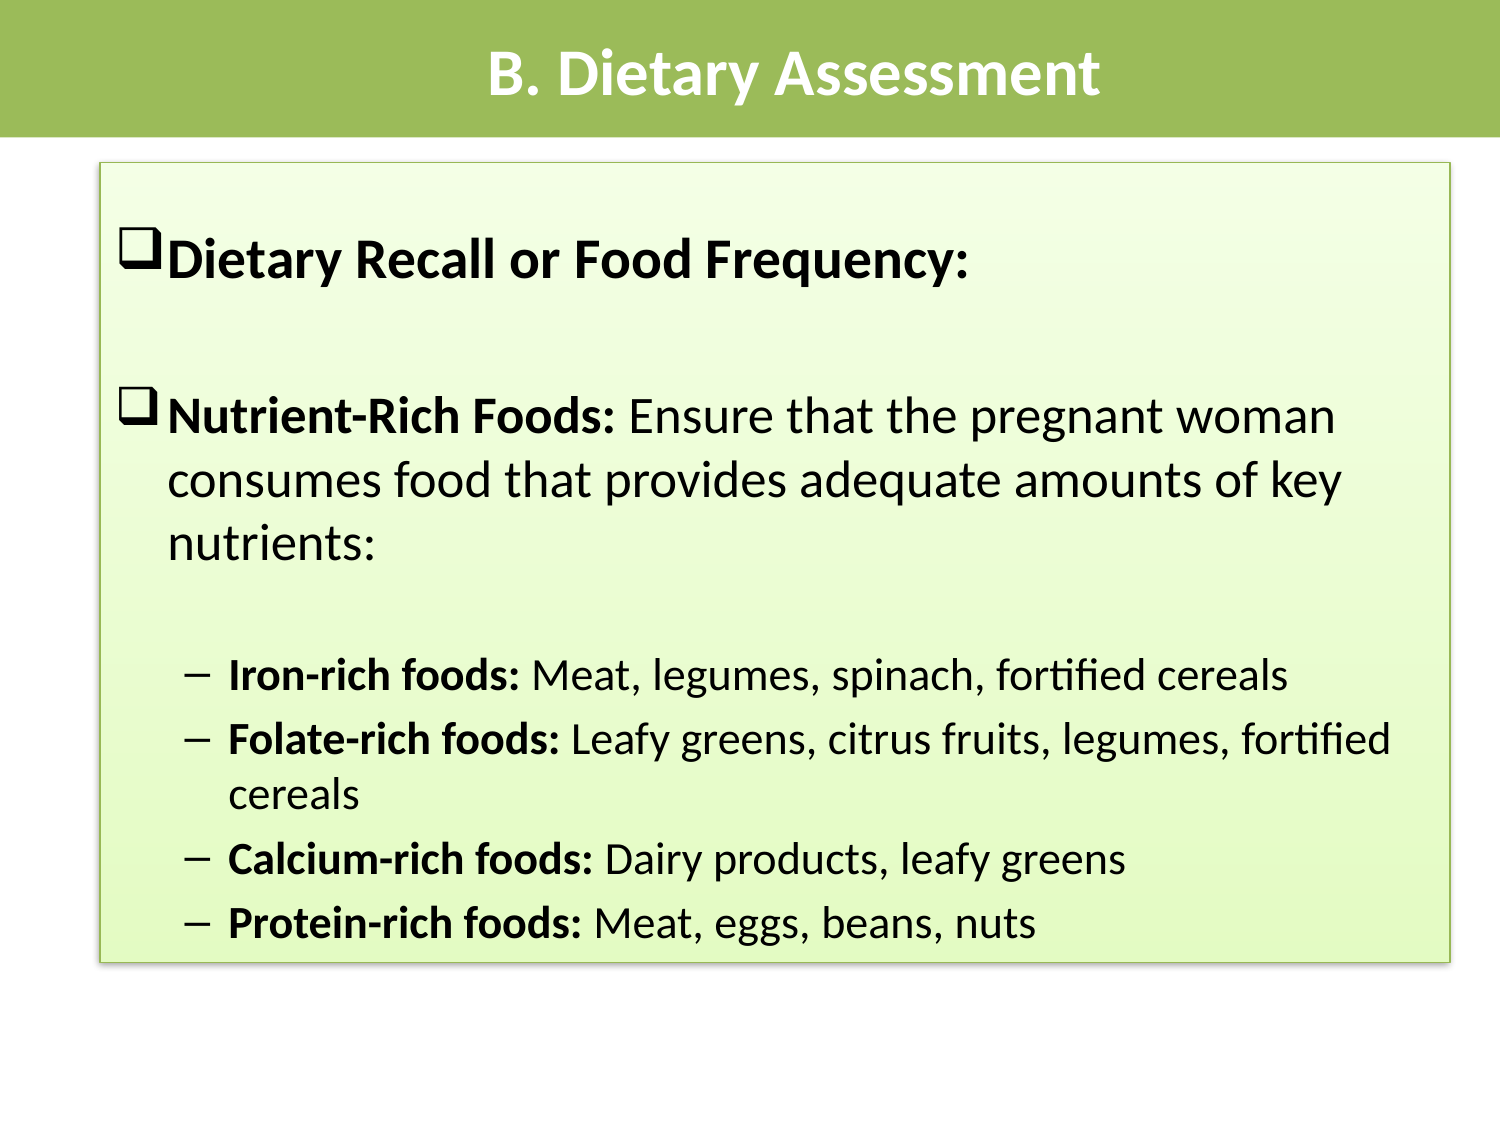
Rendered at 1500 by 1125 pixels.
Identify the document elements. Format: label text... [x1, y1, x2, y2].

text_box B. Dietary Assessment [0, 0, 1500, 138]
list Dietary Recall or Food Frequency: Nutrient-Rich Foods: Ensure that the pregnant woman consumes food that provides adequate amounts of key nutrients: Iron-rich foods: Meat, legumes, spinach, fortified cereals Folate-rich foods: Leafy greens, citrus fruits, legumes, fortified cereals Calcium-rich foods: Dairy products, leafy greens Protein-rich foods: Meat, eggs, beans, nuts [99, 162, 1451, 963]
